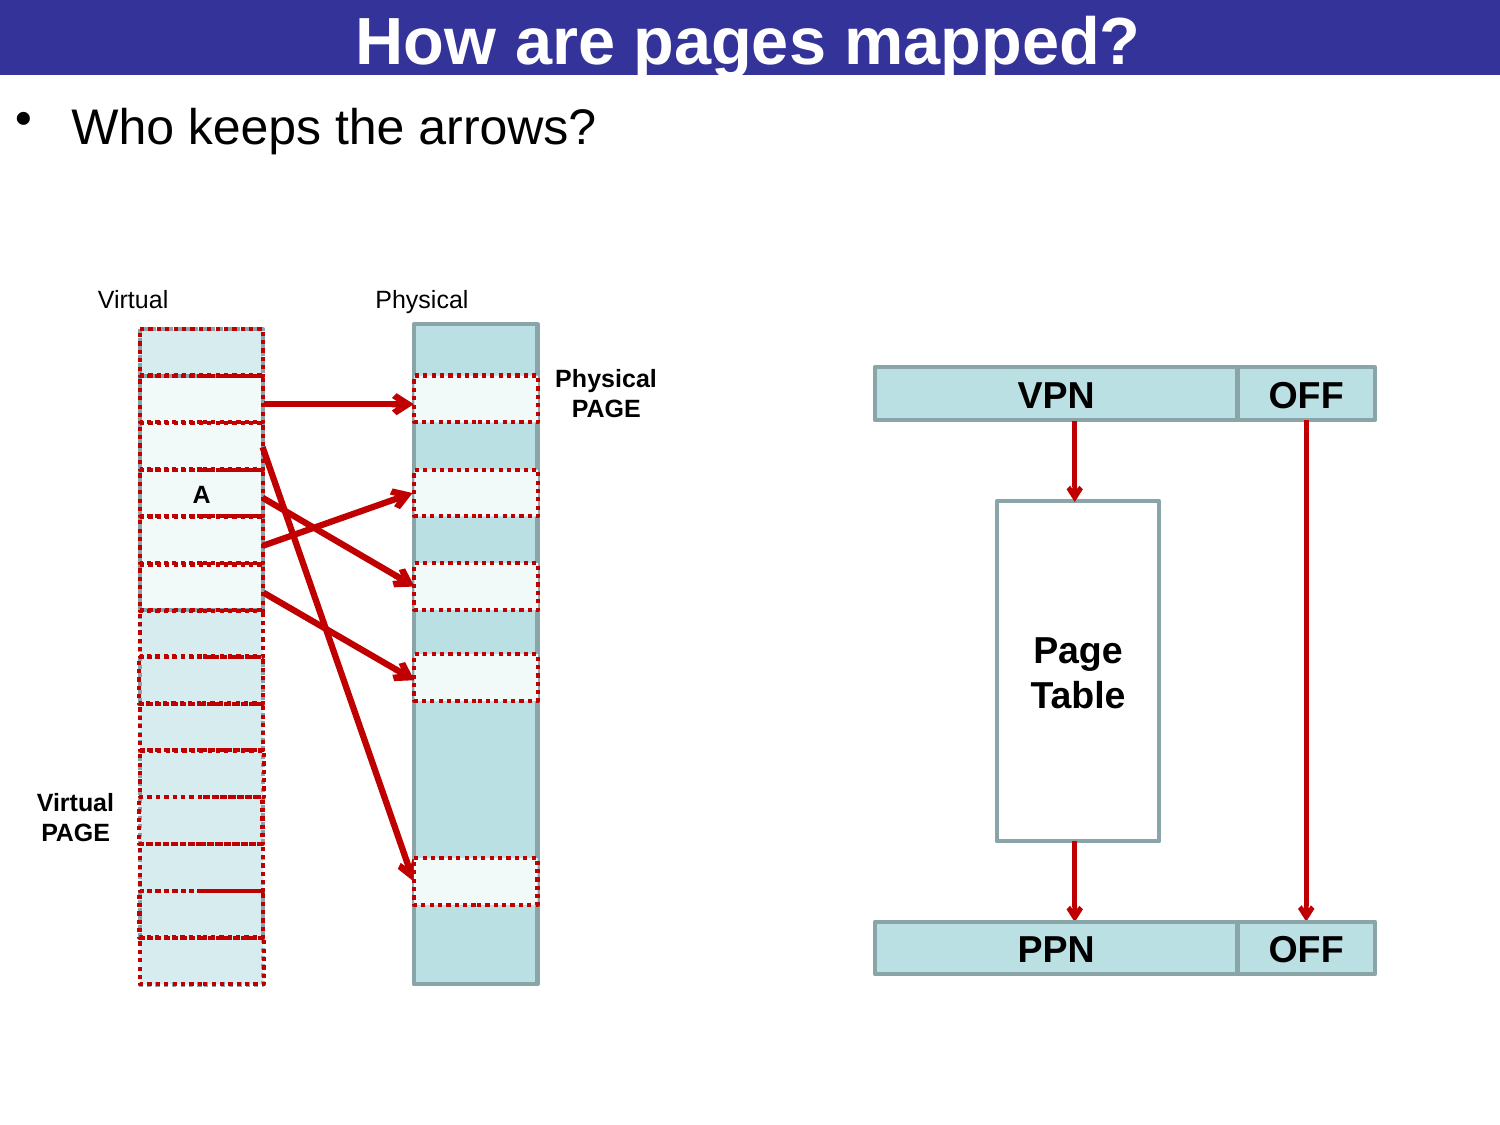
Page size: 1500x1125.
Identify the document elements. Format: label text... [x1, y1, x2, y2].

title How are pages mapped? [0, 0, 1500, 75]
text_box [874, 367, 1376, 975]
list Who keeps the arrows? [0, 87, 1500, 200]
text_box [24, 276, 664, 985]
